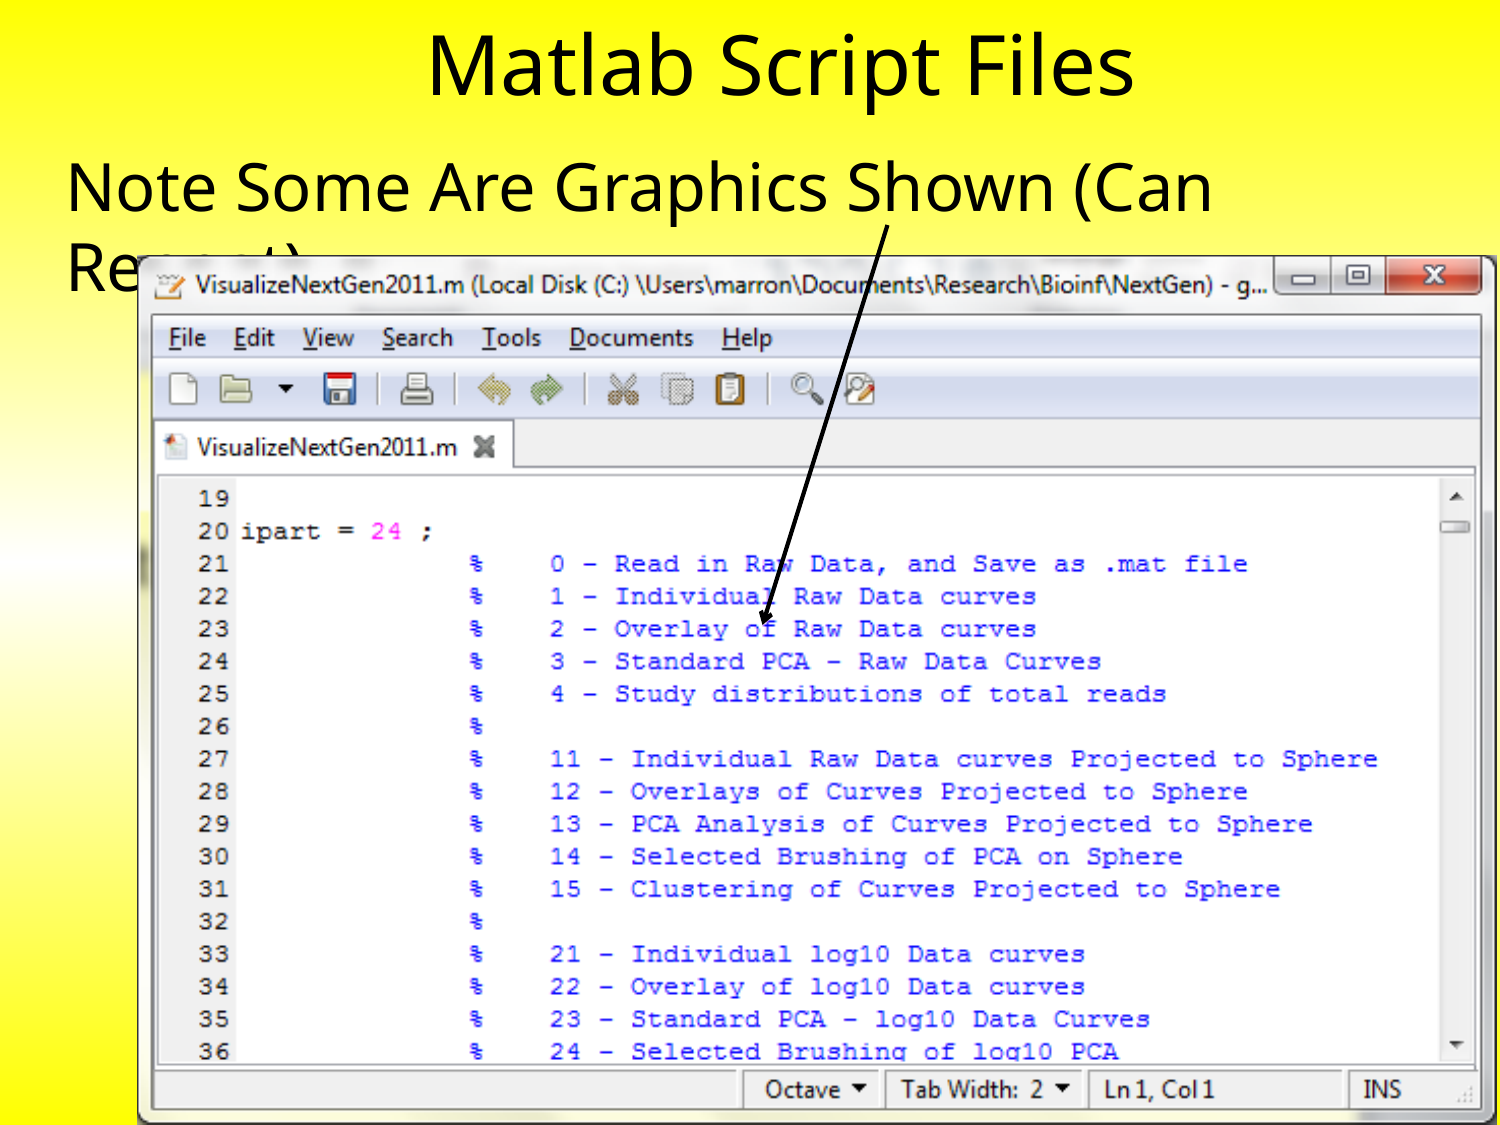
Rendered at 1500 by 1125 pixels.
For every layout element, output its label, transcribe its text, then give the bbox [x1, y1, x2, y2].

list Note Some Are Graphics Shown (Can Repeat) [50, 137, 1463, 1025]
title Matlab Script Files [125, 0, 1438, 125]
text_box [762, 224, 888, 626]
picture [137, 255, 1497, 1125]
